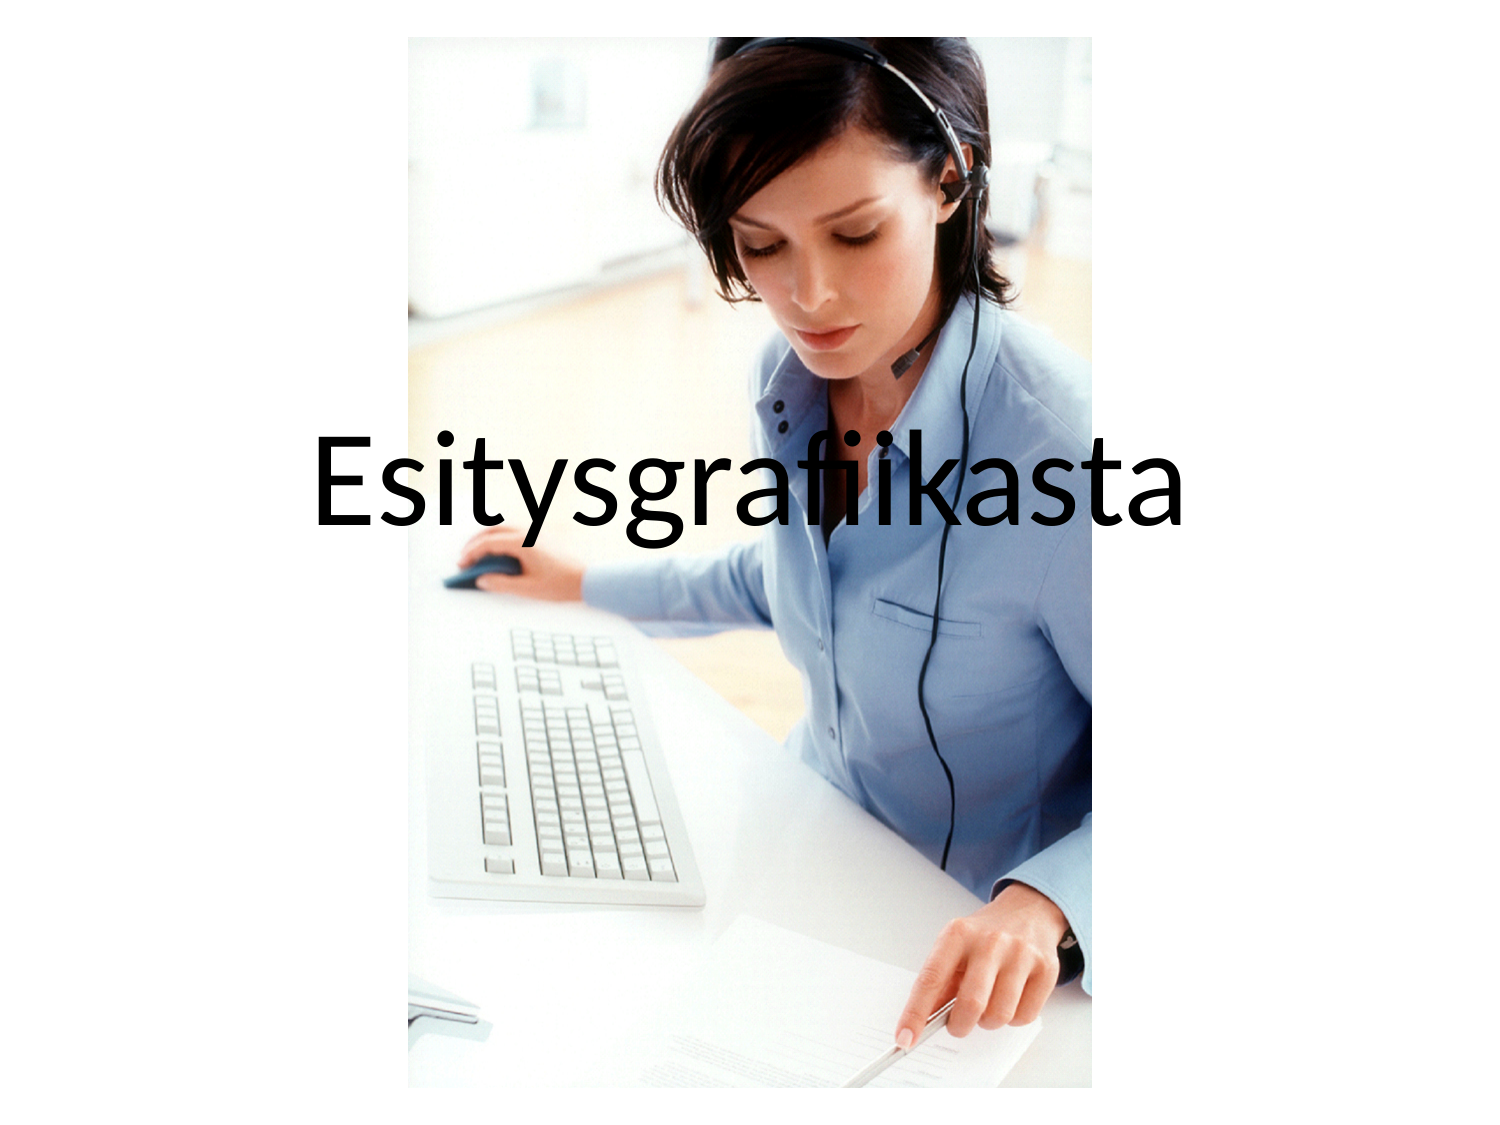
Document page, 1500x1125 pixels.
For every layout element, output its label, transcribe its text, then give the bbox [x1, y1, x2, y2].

picture [407, 37, 1093, 1088]
title Esitysgrafiikasta [1097, 349, 1388, 591]
title Esitysgrafiikasta [112, 349, 402, 591]
